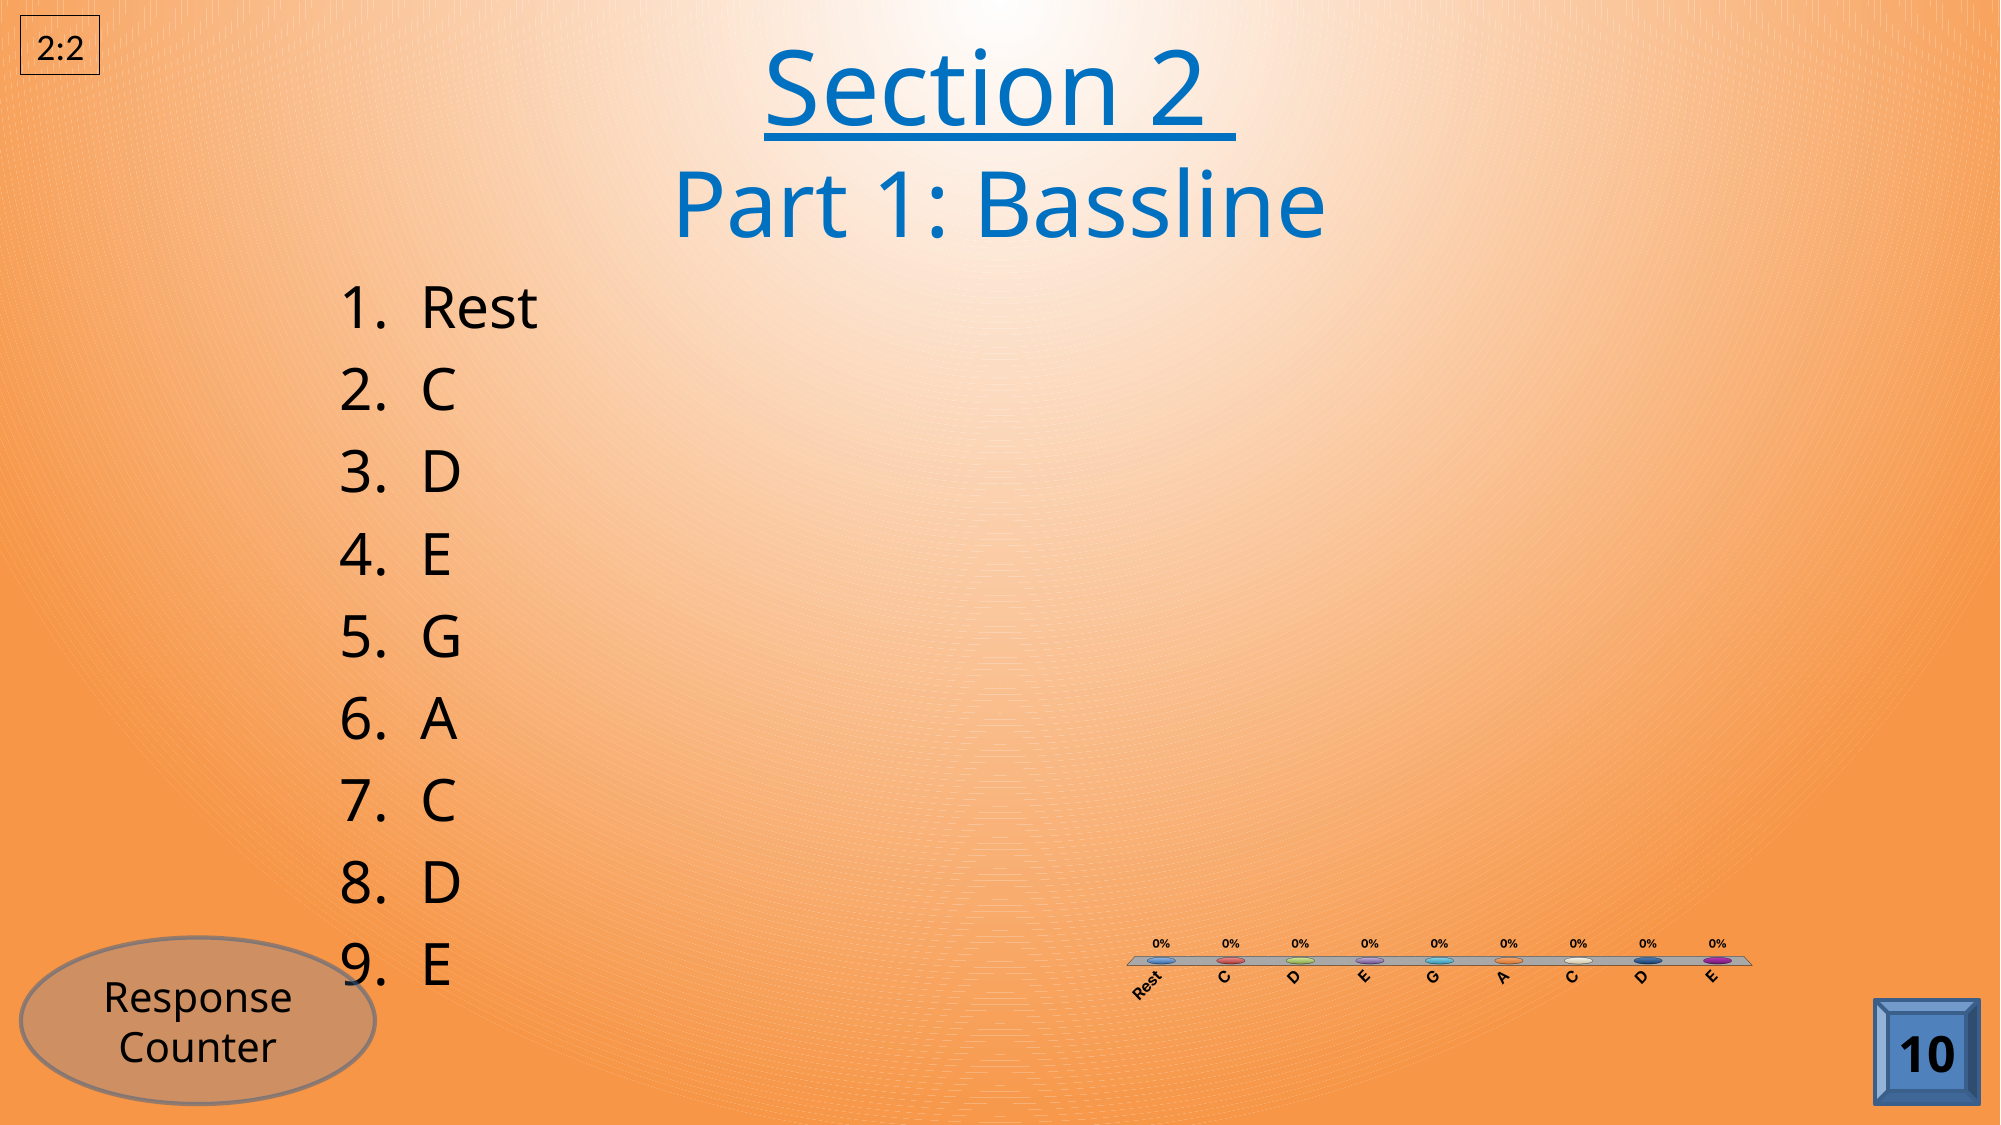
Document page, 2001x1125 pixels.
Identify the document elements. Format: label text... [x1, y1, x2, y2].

list Rest C D E G A C D E [324, 262, 1000, 1005]
title Section 2 Part 1: Bassline [99, 45, 1900, 233]
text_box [1874, 999, 1980, 1105]
text_box Response Counter [18, 935, 378, 1107]
picture [1124, 262, 1762, 1006]
text_box 2:2 [20, 15, 100, 75]
